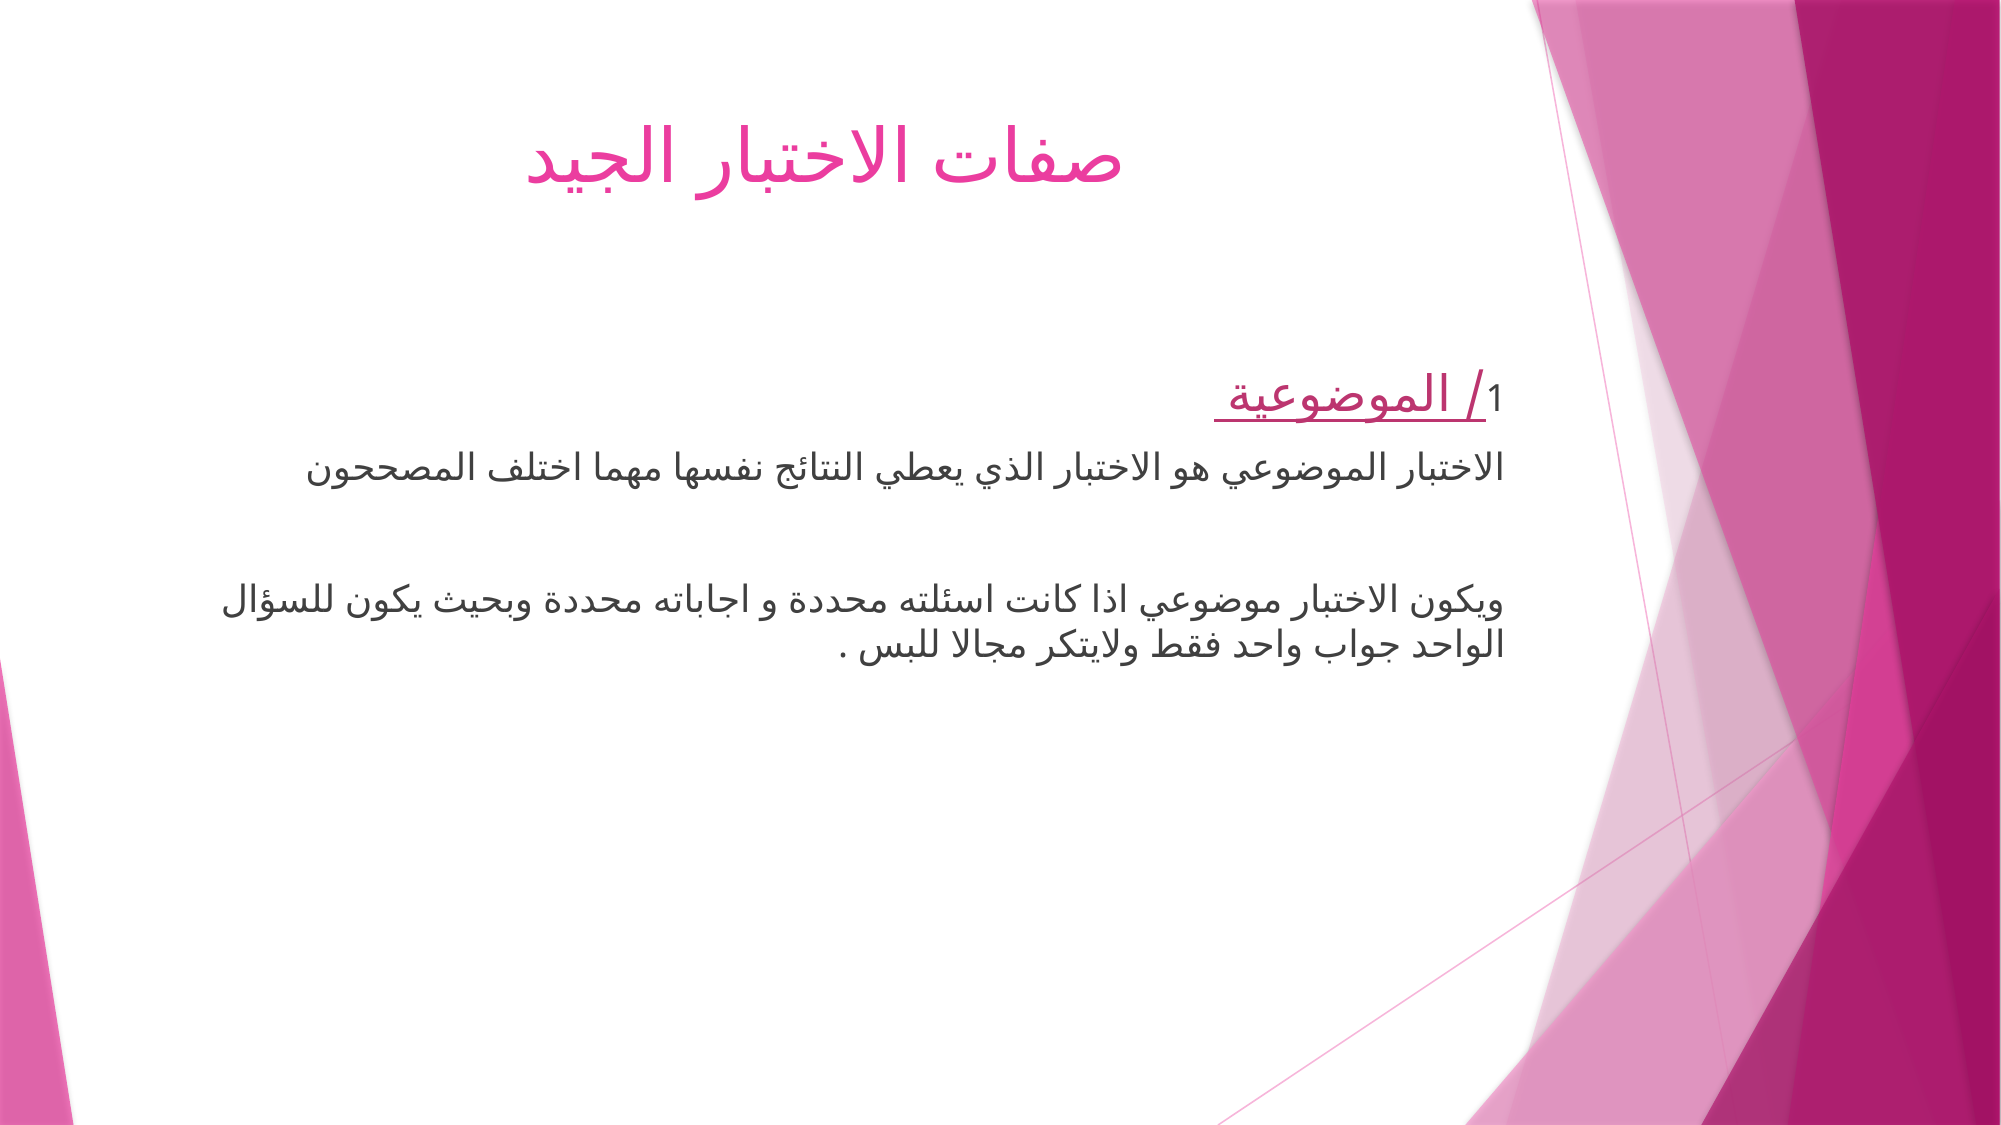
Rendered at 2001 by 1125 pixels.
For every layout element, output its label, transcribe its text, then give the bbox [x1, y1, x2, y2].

title صفات الاختبار الجيد [111, 99, 1522, 317]
list 1/ الموضوعية الاختبار الموضوعي هو الاختبار الذي يعطي النتائج نفسها مهما اختلف المصححون ويكون الاختبار موضوعي اذا كانت اسئلته محددة و اجاباته محددة وبحيث يكون للسؤال الواحد جواب واحد فقط ولايتكر مجالا للبس . [111, 354, 1522, 992]
